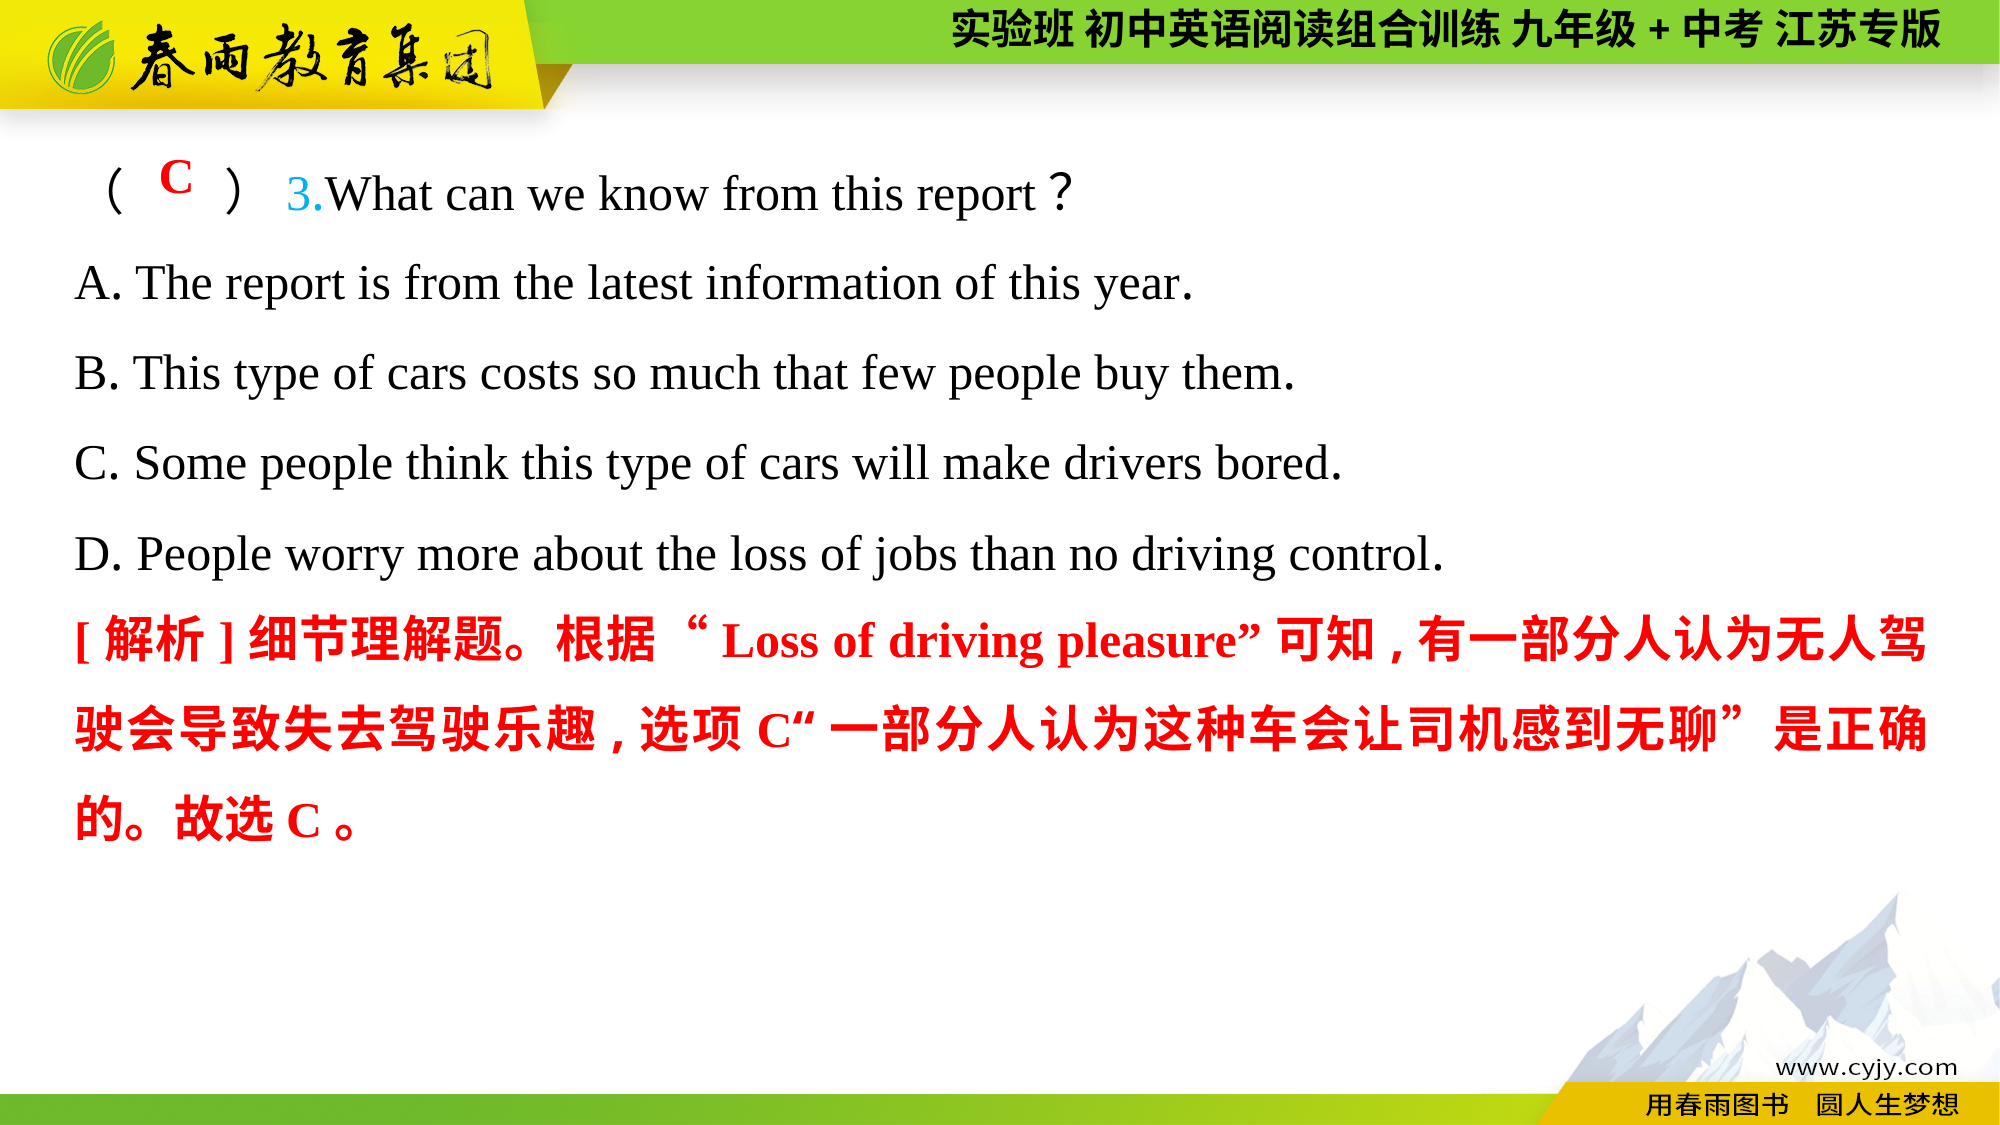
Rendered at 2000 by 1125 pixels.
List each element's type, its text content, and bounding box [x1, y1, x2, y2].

list （ ）3.What can we know from this report？ A. The report is from the latest information of this year. B. This type of cars costs so much that few people buy them. C. Some people think this type of cars will make drivers bored. D. People worry more about the loss of jobs than no driving control. [59, 122, 1944, 569]
text_box C [143, 136, 210, 211]
text_box [解析]细节理解题。根据“Loss of driving pleasure”可知,有一部分人认为无人驾驶会导致失去驾驶乐趣,选项C“一部分人认为这种车会让司机感到无聊”是正确的。故选C。 [59, 569, 1944, 855]
picture [0, 0, 2000, 1125]
